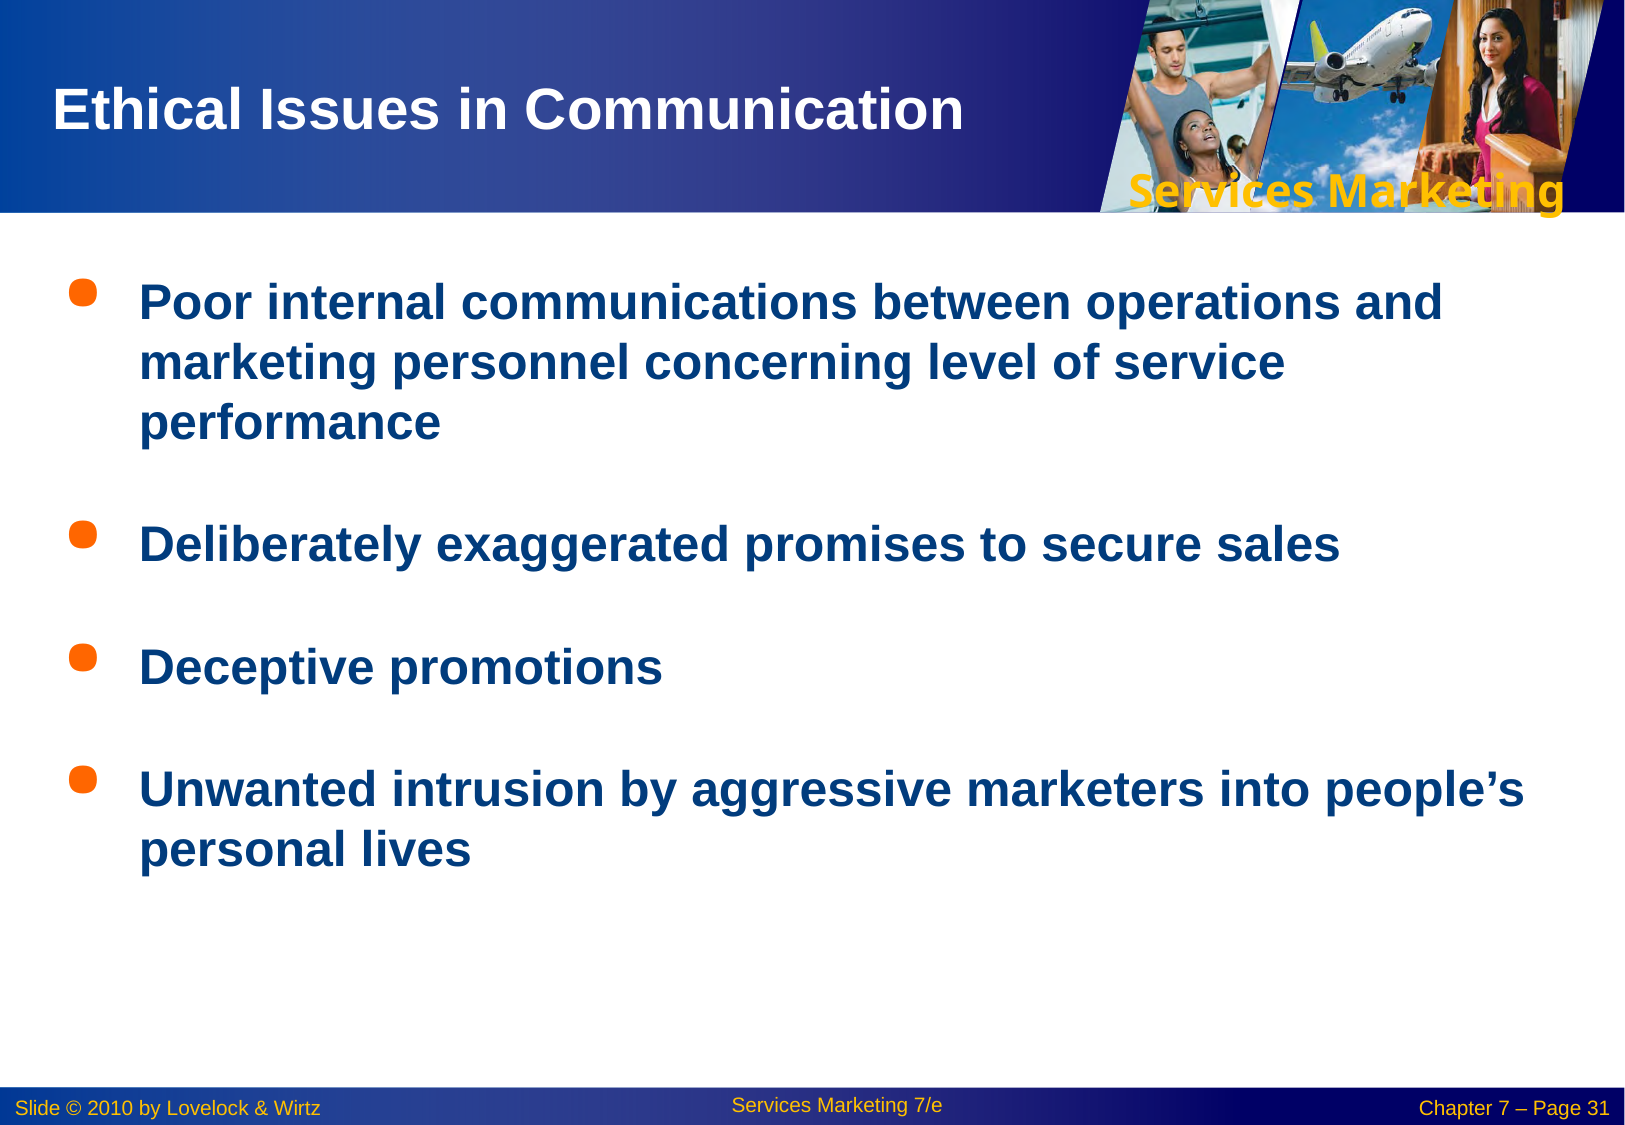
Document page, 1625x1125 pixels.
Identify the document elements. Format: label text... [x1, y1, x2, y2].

picture [1546, 187, 1556, 202]
picture [1100, 0, 1604, 213]
list Poor internal communications between operations and marketing personnel concerning level of service performance Deliberately exaggerated promises to secure sales Deceptive promotions Unwanted intrusion by aggressive marketers into people’s personal lives [49, 261, 1588, 1051]
title Ethical Issues in Communication [36, 37, 1088, 176]
picture [1162, 186, 1172, 192]
